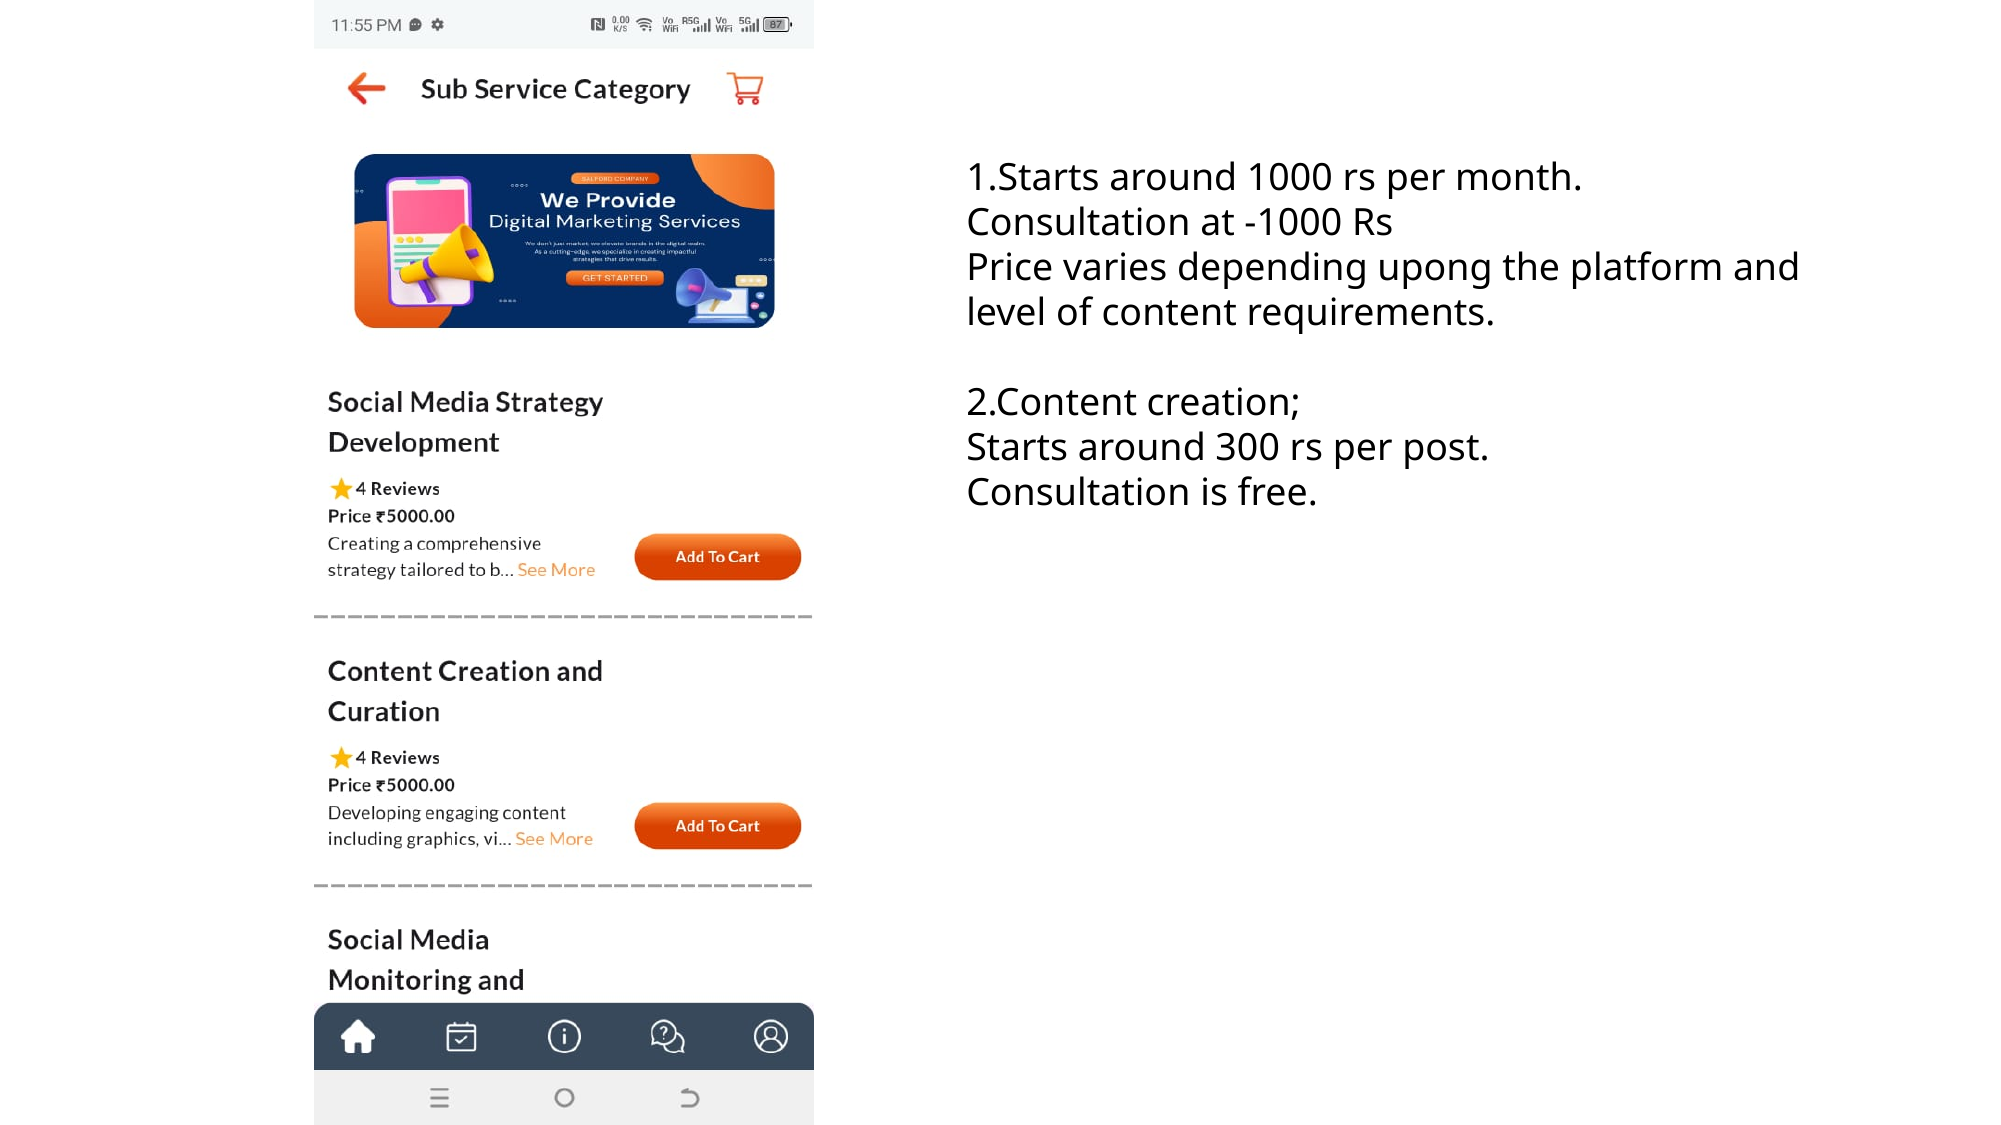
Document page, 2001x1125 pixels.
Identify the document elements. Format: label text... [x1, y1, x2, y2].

text_box 1.Starts around 1000 rs per month. Consultation at -1000 Rs Price varies depending upong the platform and level of content requirements. 2.Content creation; Starts around 300 rs per post. Consultation is free. [951, 145, 1903, 656]
picture [314, 0, 815, 1125]
